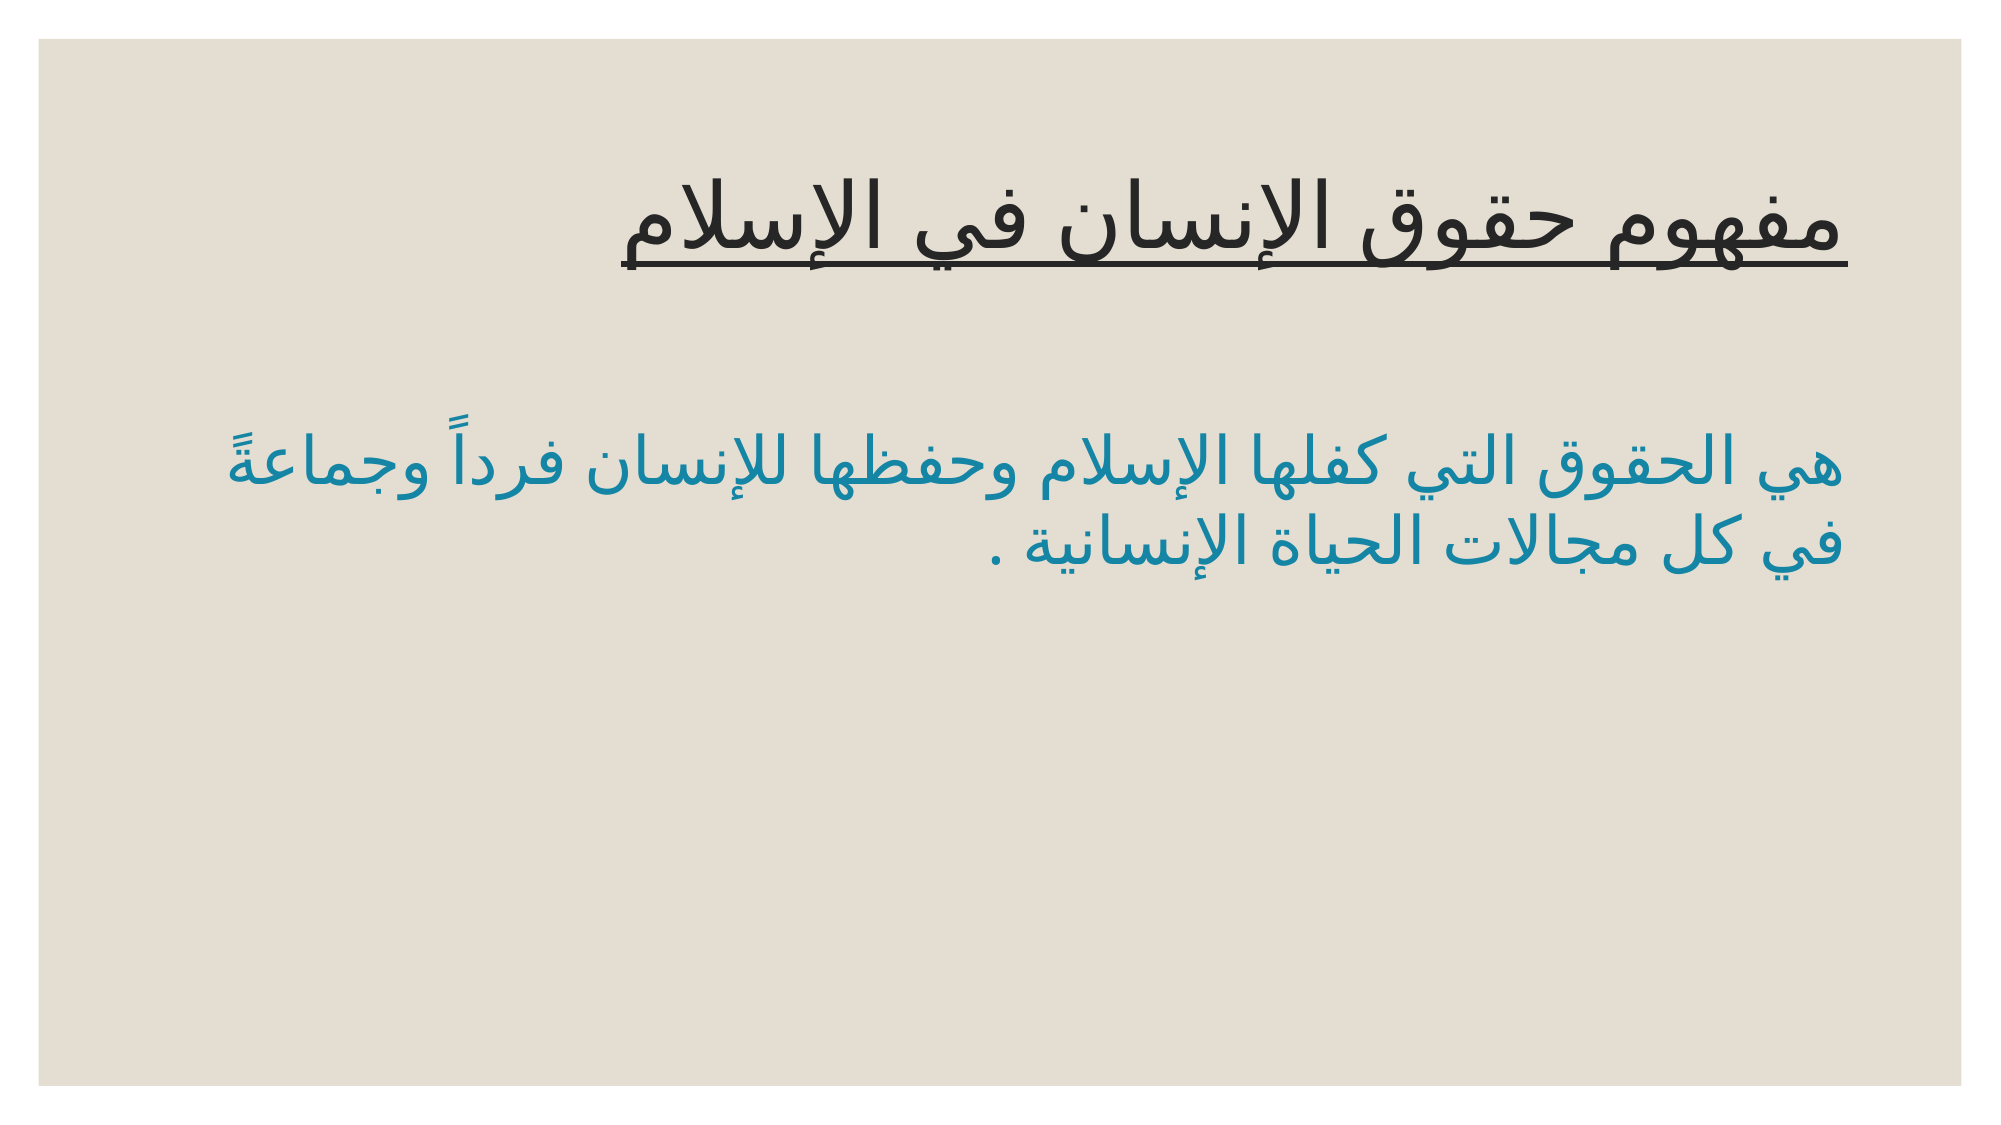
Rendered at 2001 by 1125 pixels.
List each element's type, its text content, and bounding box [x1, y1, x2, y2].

title مفهوم حقوق الإنسان في الإسلام [137, 109, 1863, 328]
list هي الحقوق التي كفلها الإسلام وحفظها للإنسان فرداً وجماعةً في كل مجالات الحياة الإنسانية . [137, 409, 1863, 688]
